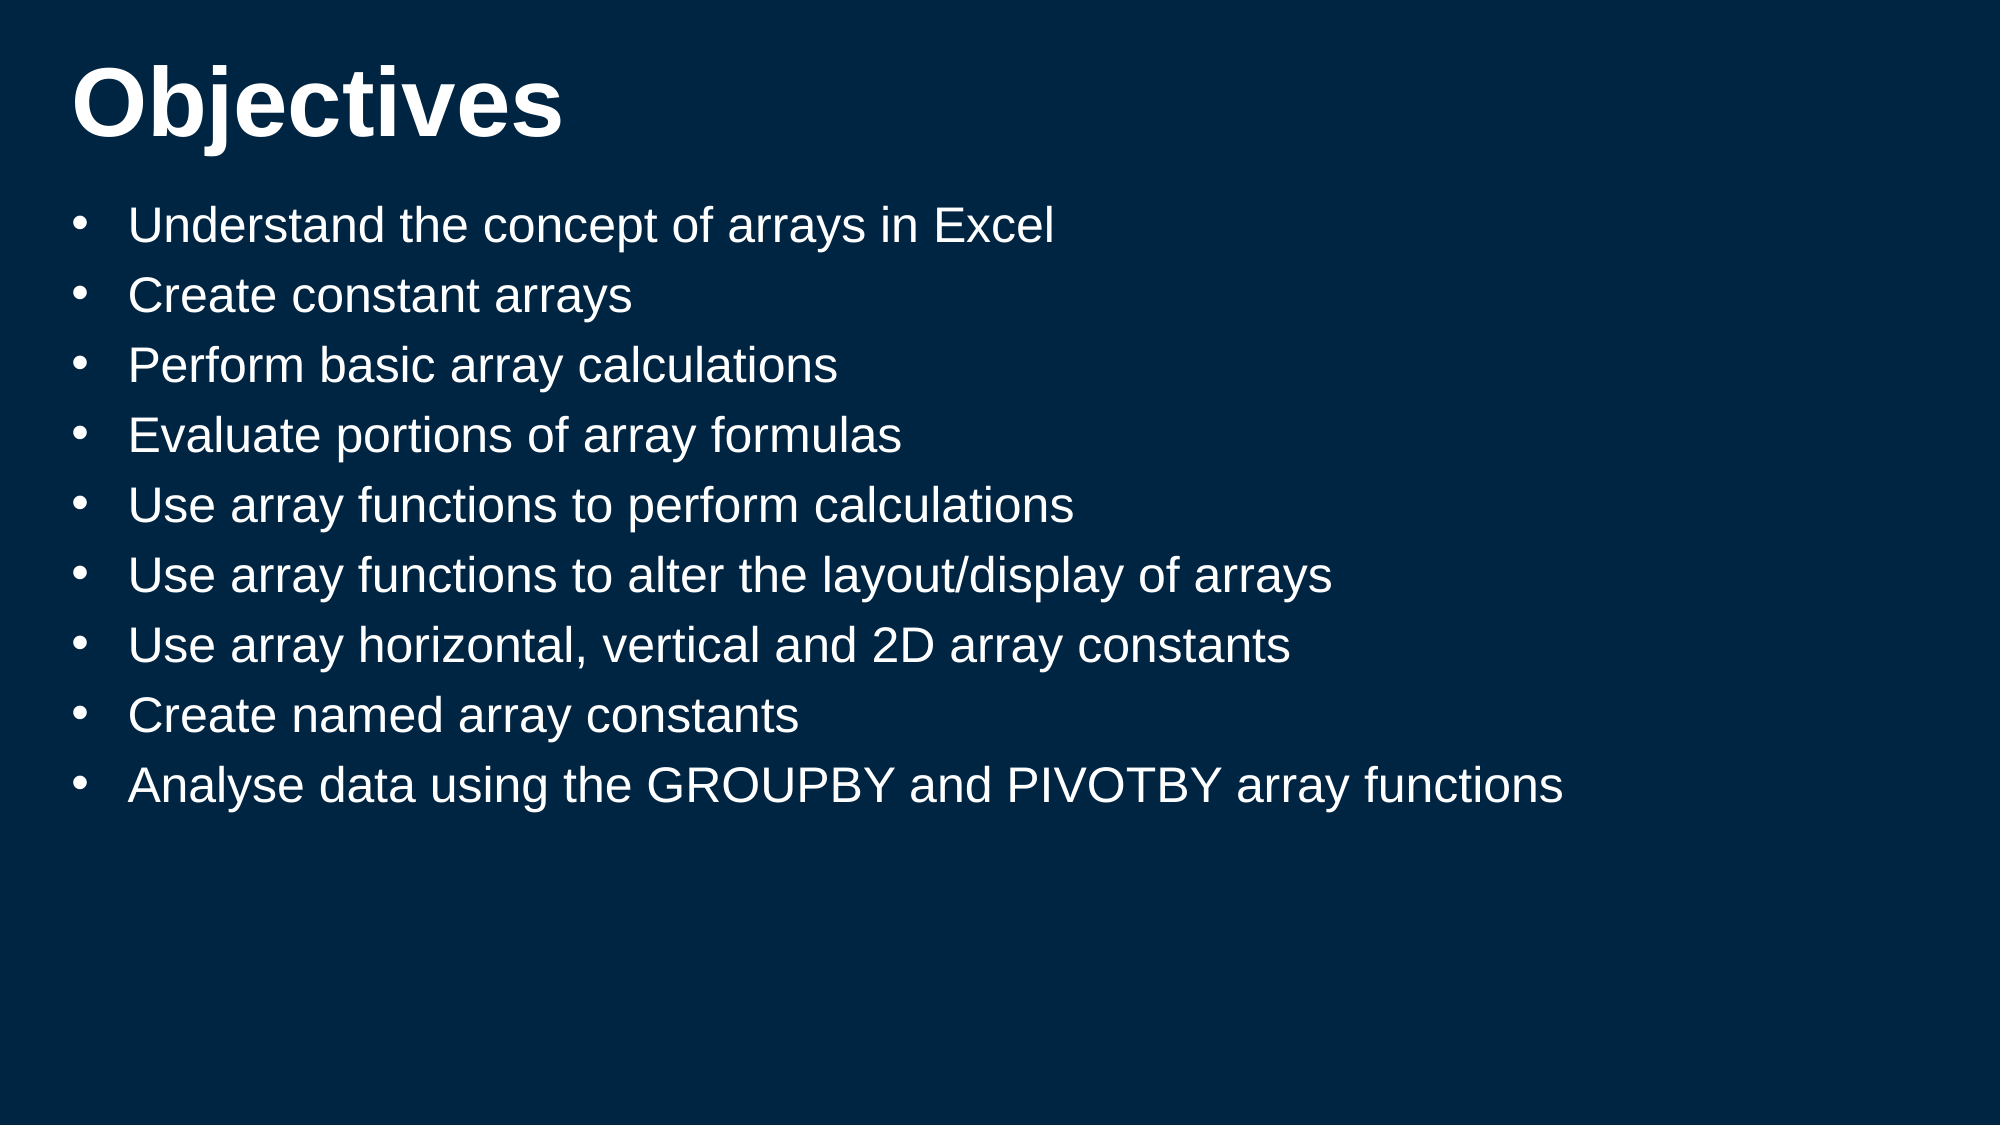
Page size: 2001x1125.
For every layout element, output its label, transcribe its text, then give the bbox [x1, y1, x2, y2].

title Objectives [55, 30, 1898, 184]
list Understand the concept of arrays in Excel Create constant arrays Perform basic array calculations Evaluate portions of array formulas Use array functions to perform calculations Use array functions to alter the layout/display of arrays Use array horizontal, vertical and 2D array constants Create named array constants Analyse data using the GROUPBY and PIVOTBY array functions [55, 184, 1898, 1035]
